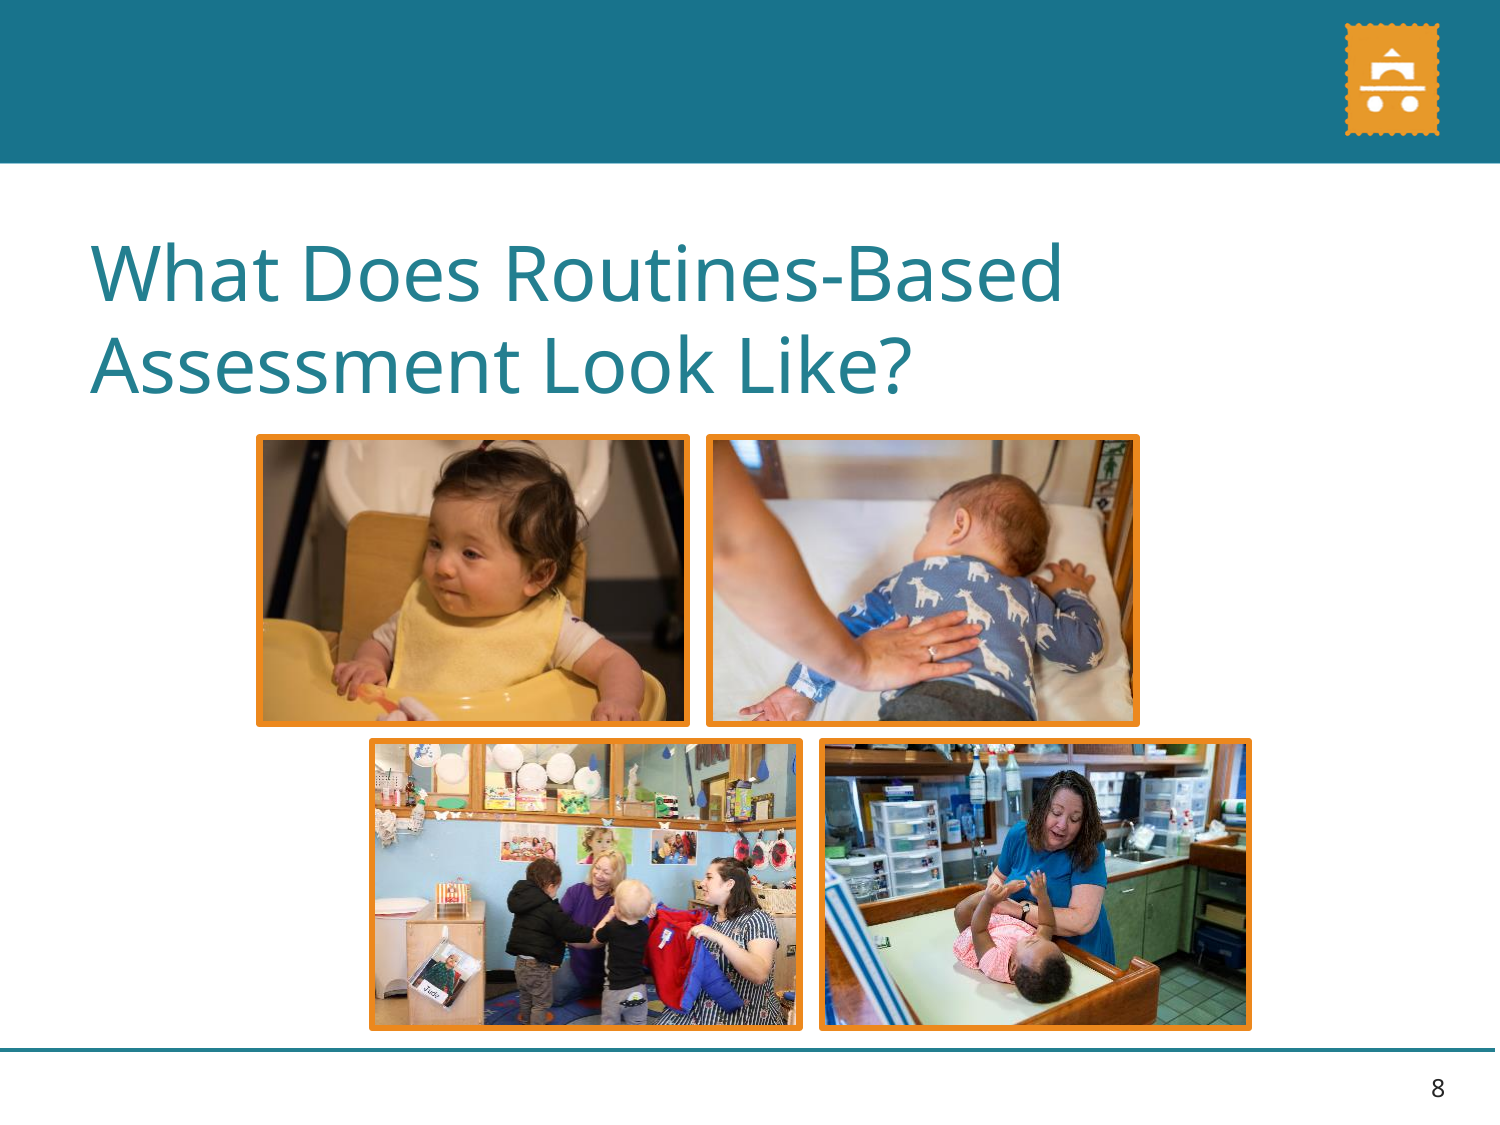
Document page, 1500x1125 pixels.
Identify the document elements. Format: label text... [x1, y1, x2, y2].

picture [0, 0, 1500, 1125]
text_box 8 [1416, 1065, 1500, 1125]
text_box What Does Routines-Based Assessment Look Like? [74, 216, 1451, 417]
